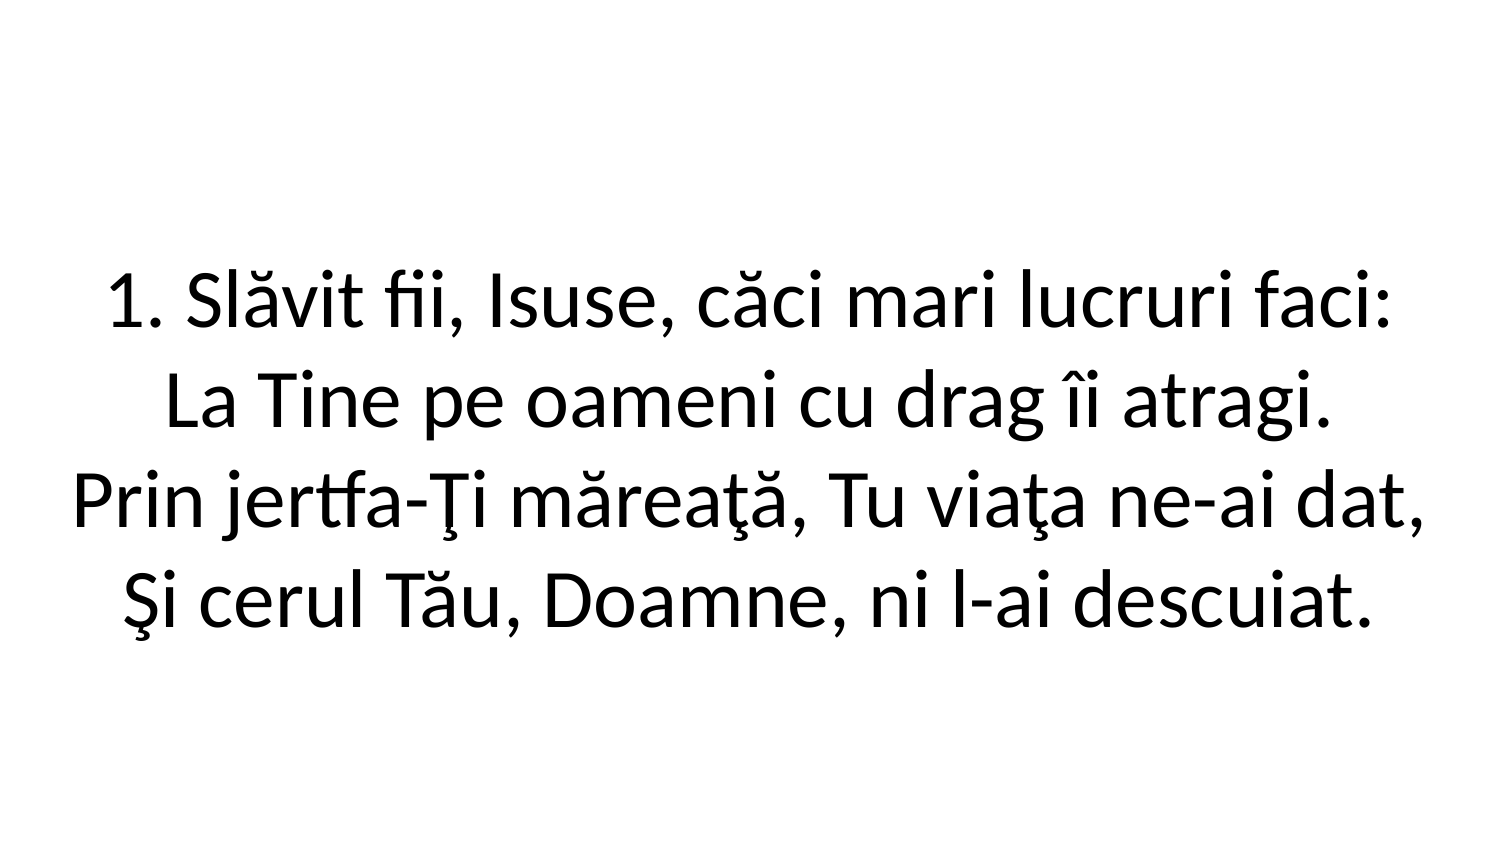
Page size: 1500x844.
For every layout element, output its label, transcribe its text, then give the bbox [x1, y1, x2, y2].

text_box 1. Slăvit fii, Isuse, căci mari lucruri faci: La Tine pe oameni cu drag îi atragi. Prin jertfa-Ţi măreaţă, Tu viaţa ne-ai dat, Şi cerul Tău, Doamne, ni l-ai descuiat. [56, 192, 1444, 652]
